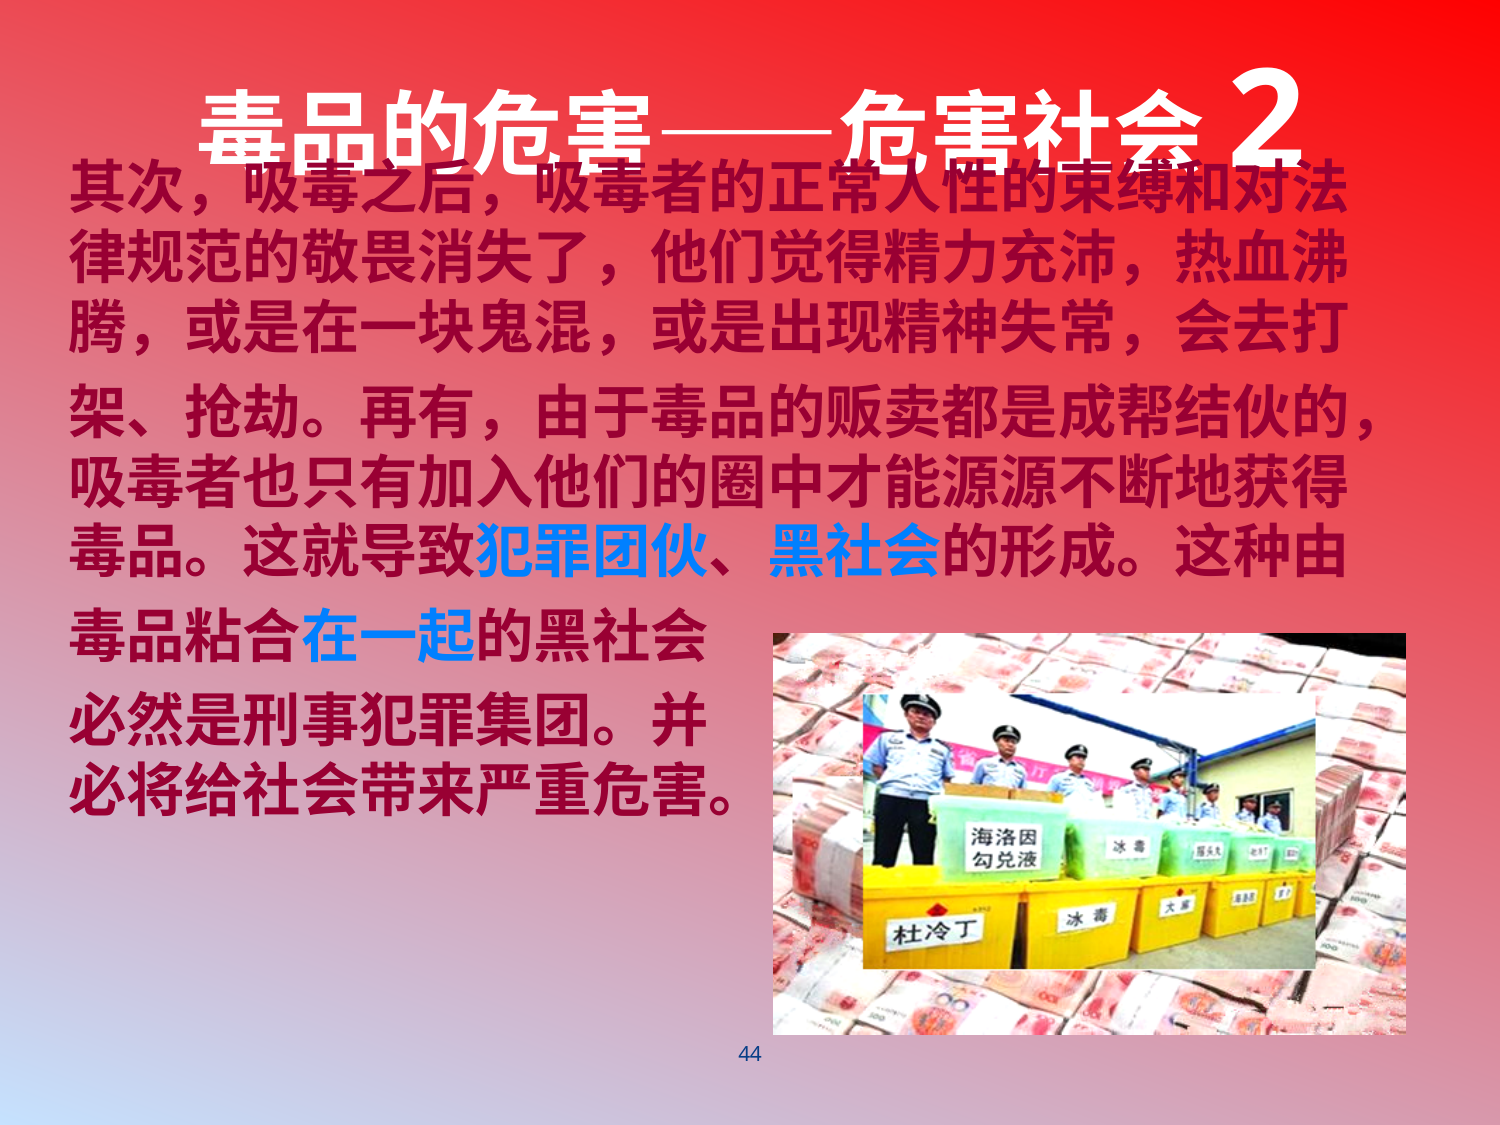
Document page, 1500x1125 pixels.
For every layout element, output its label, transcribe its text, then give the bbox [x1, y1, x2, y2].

slide_number 44 [654, 1025, 846, 1086]
text_box 其次，吸毒之后，吸毒者的正常人性的束缚和对法律规范的敬畏消失了，他们觉得精力充沛，热血沸腾，或是在一块鬼混，或是出现精神失常，会去打架、抢劫。再有，由于毒品的贩卖都是成帮结伙的，吸毒者也只有加入他们的圈中才能源源不断地获得毒品。这就导致犯罪团伙、黑社会的形成。这种由毒品粘合在一起的黑社会 必然是刑事犯罪集团。并 必将给社会带来严重危害。 [53, 142, 1388, 876]
picture [773, 633, 1406, 1036]
title 毒品的危害——危害社会2 [76, 18, 1427, 207]
